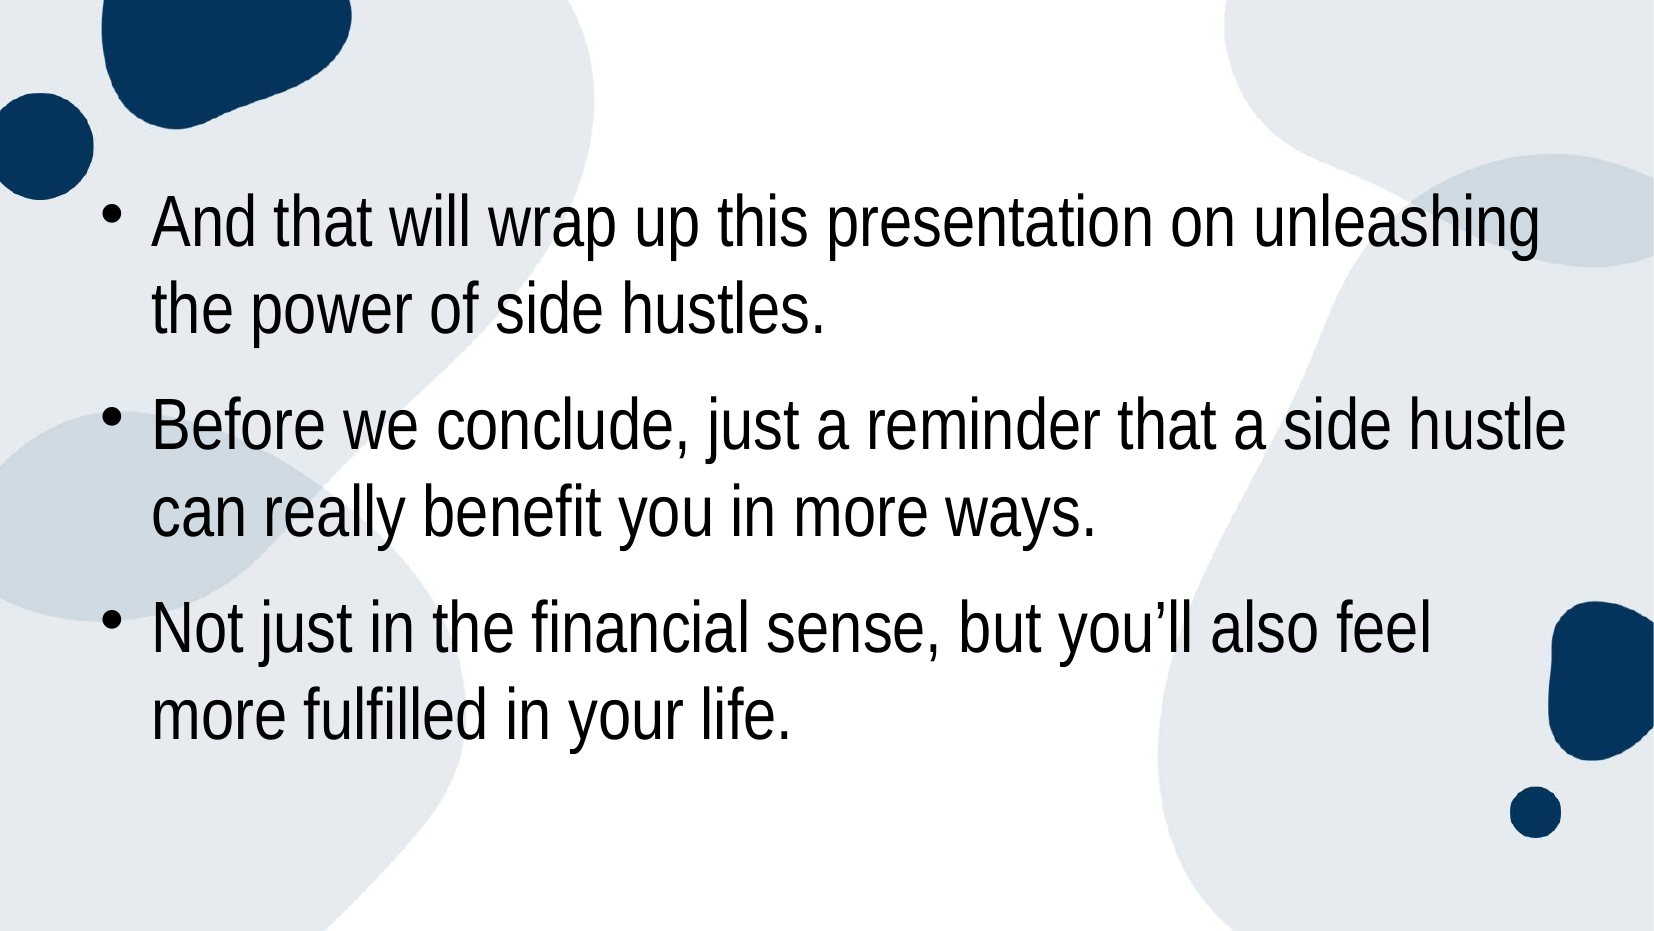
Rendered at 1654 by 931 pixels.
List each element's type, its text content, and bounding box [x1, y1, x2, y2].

list And that will wrap up this presentation on unleashing the power of side hustles. Before we conclude, just a reminder that a side hustle can really benefit you in more ways. Not just in the financial sense, but you’ll also feel more fulfilled in your life. [82, 173, 1571, 757]
picture [0, 0, 1654, 931]
